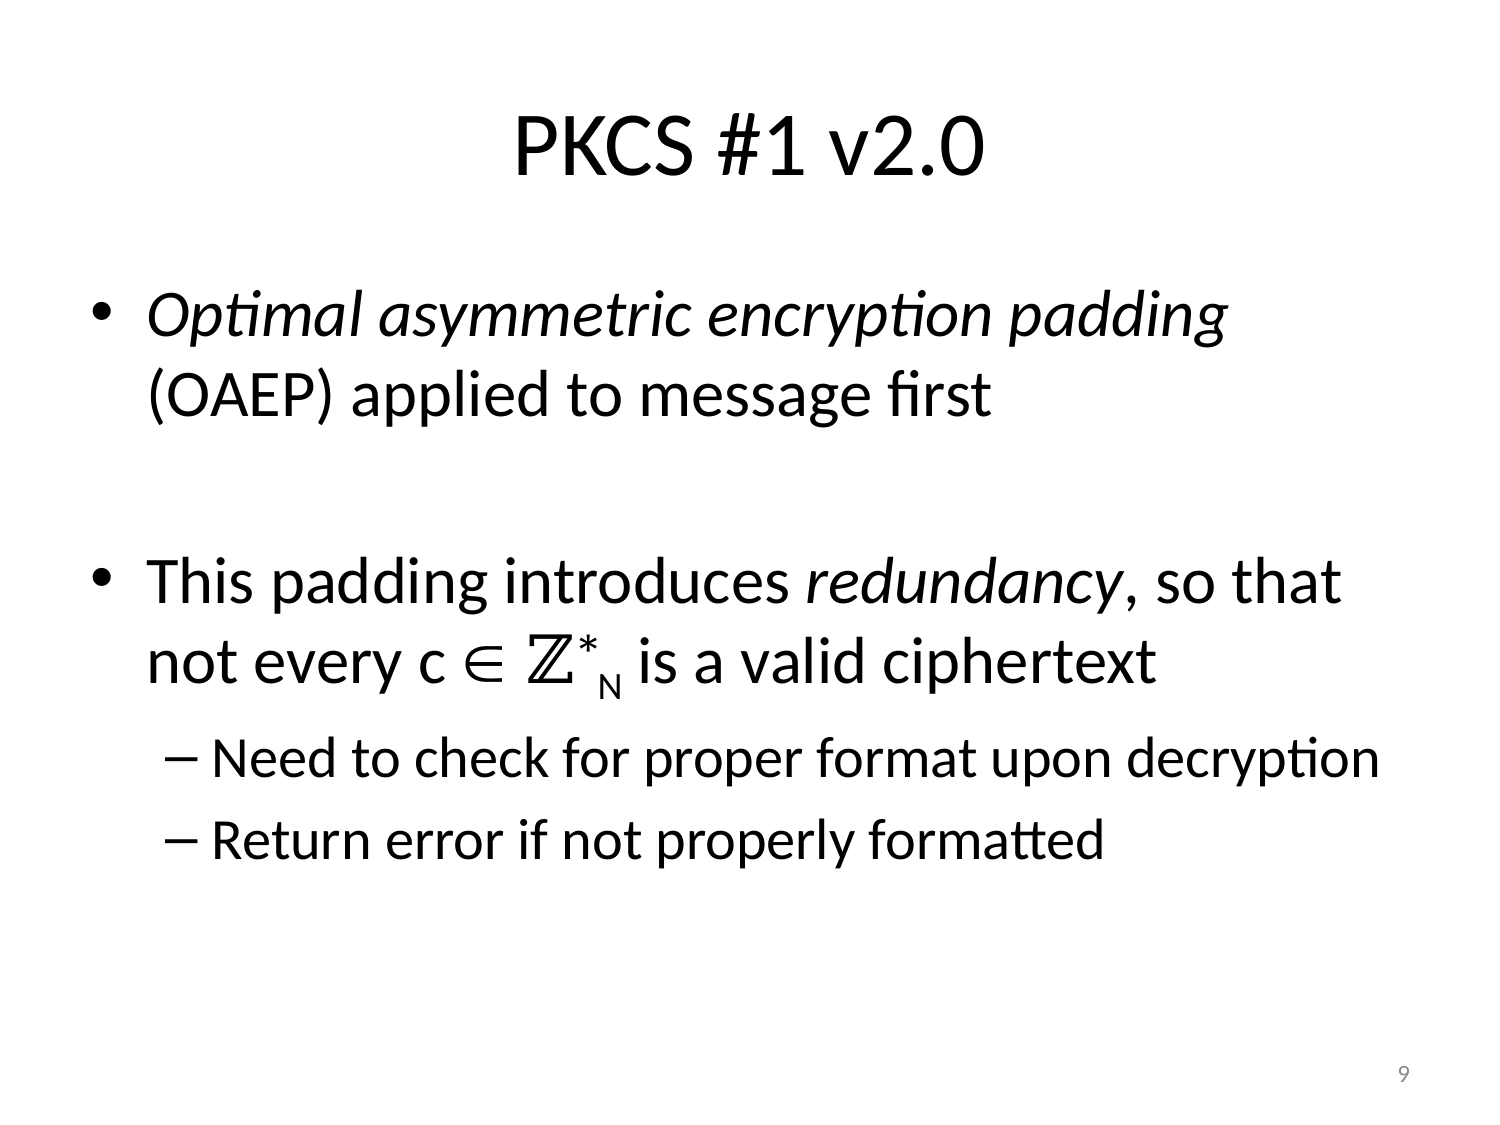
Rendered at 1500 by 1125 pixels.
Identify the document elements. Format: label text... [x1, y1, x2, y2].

title PKCS #1 v2.0 [75, 45, 1425, 233]
list Optimal asymmetric encryption padding (OAEP) applied to message first This padding introduces redundancy, so that not every c  ℤ*N is a valid ciphertext Need to check for proper format upon decryption Return error if not properly formatted [75, 262, 1425, 1005]
slide_number 9 [1074, 1042, 1425, 1103]
